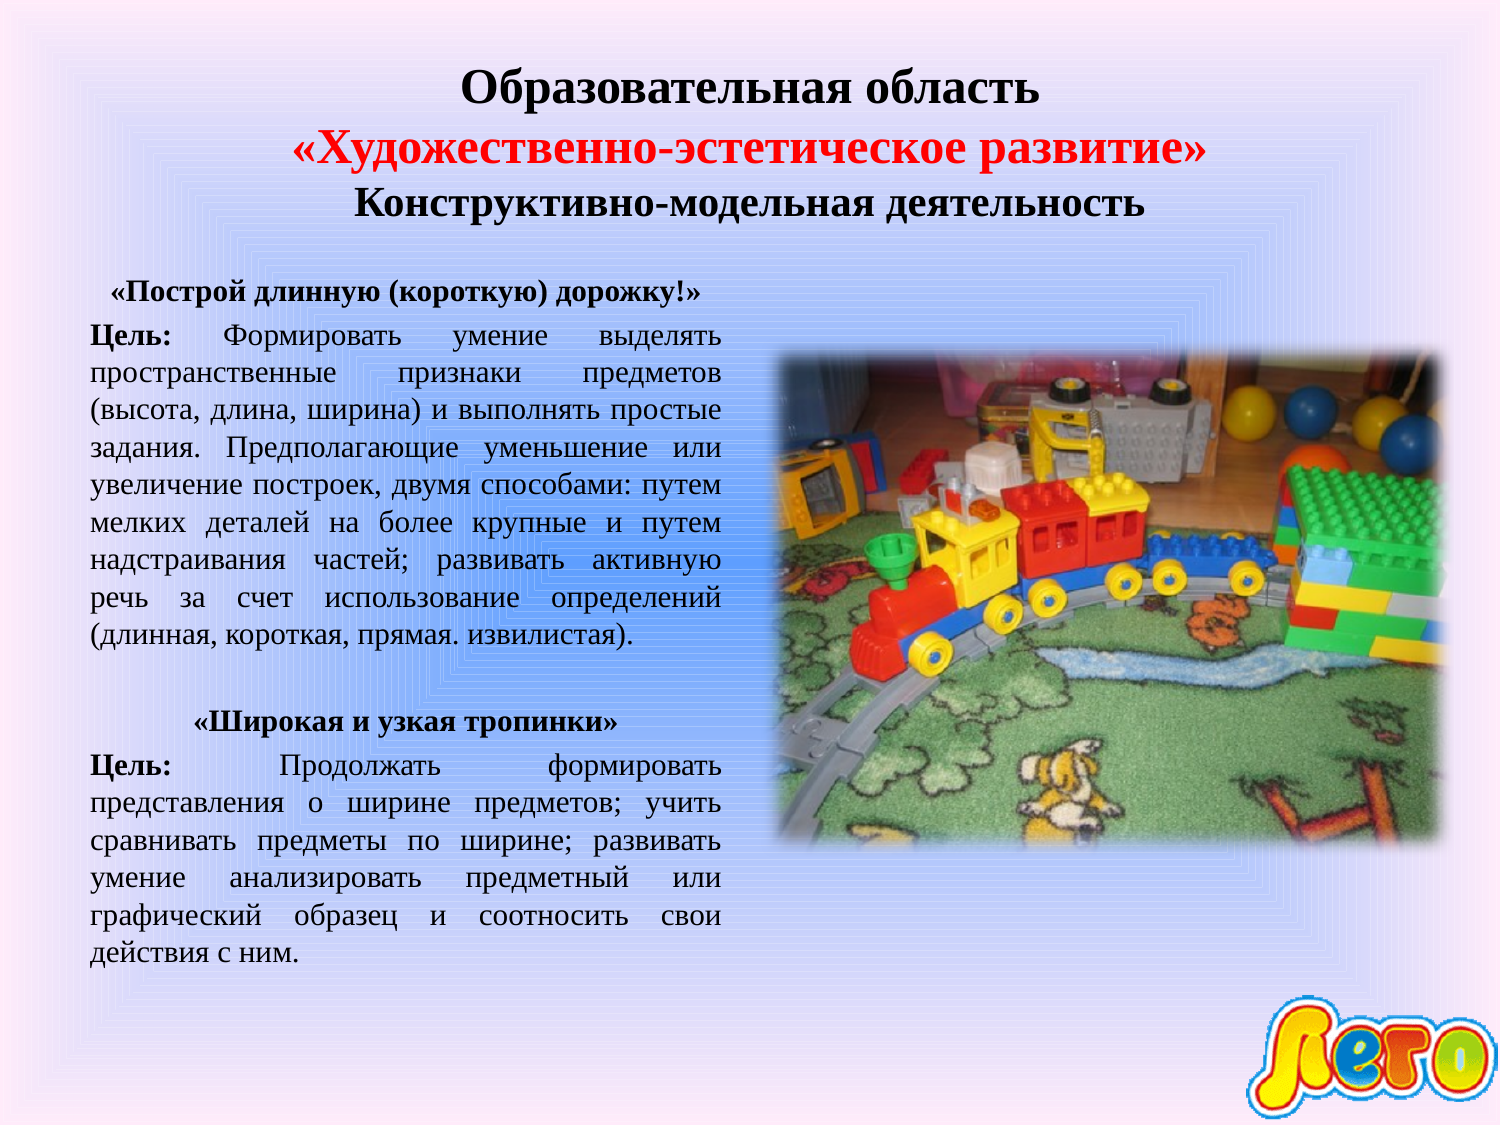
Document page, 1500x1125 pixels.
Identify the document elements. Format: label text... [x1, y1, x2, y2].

title Образовательная область «Художественно-эстетическое развитие» Конструктивно-модельная деятельность [75, 45, 1425, 233]
picture [1243, 988, 1500, 1125]
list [761, 337, 1455, 859]
list «Построй длинную (короткую) дорожку!» Цель: Формировать умение выделять пространственные признаки предметов (высота, длина, ширина) и выполнять простые задания. Предполагающие уменьшение или увеличение построек, двумя способами: путем мелких деталей на более крупные и путем надстраивания частей; развивать активную речь за счет использование определений (длинная, короткая, прямая. извилистая). «Широкая и узкая тропинки» Цель: Продолжать формировать представления о ширине предметов; учить сравнивать предметы по ширине; развивать умение анализировать предметный или графический образец и соотносить свои действия с ним. [75, 262, 738, 1005]
